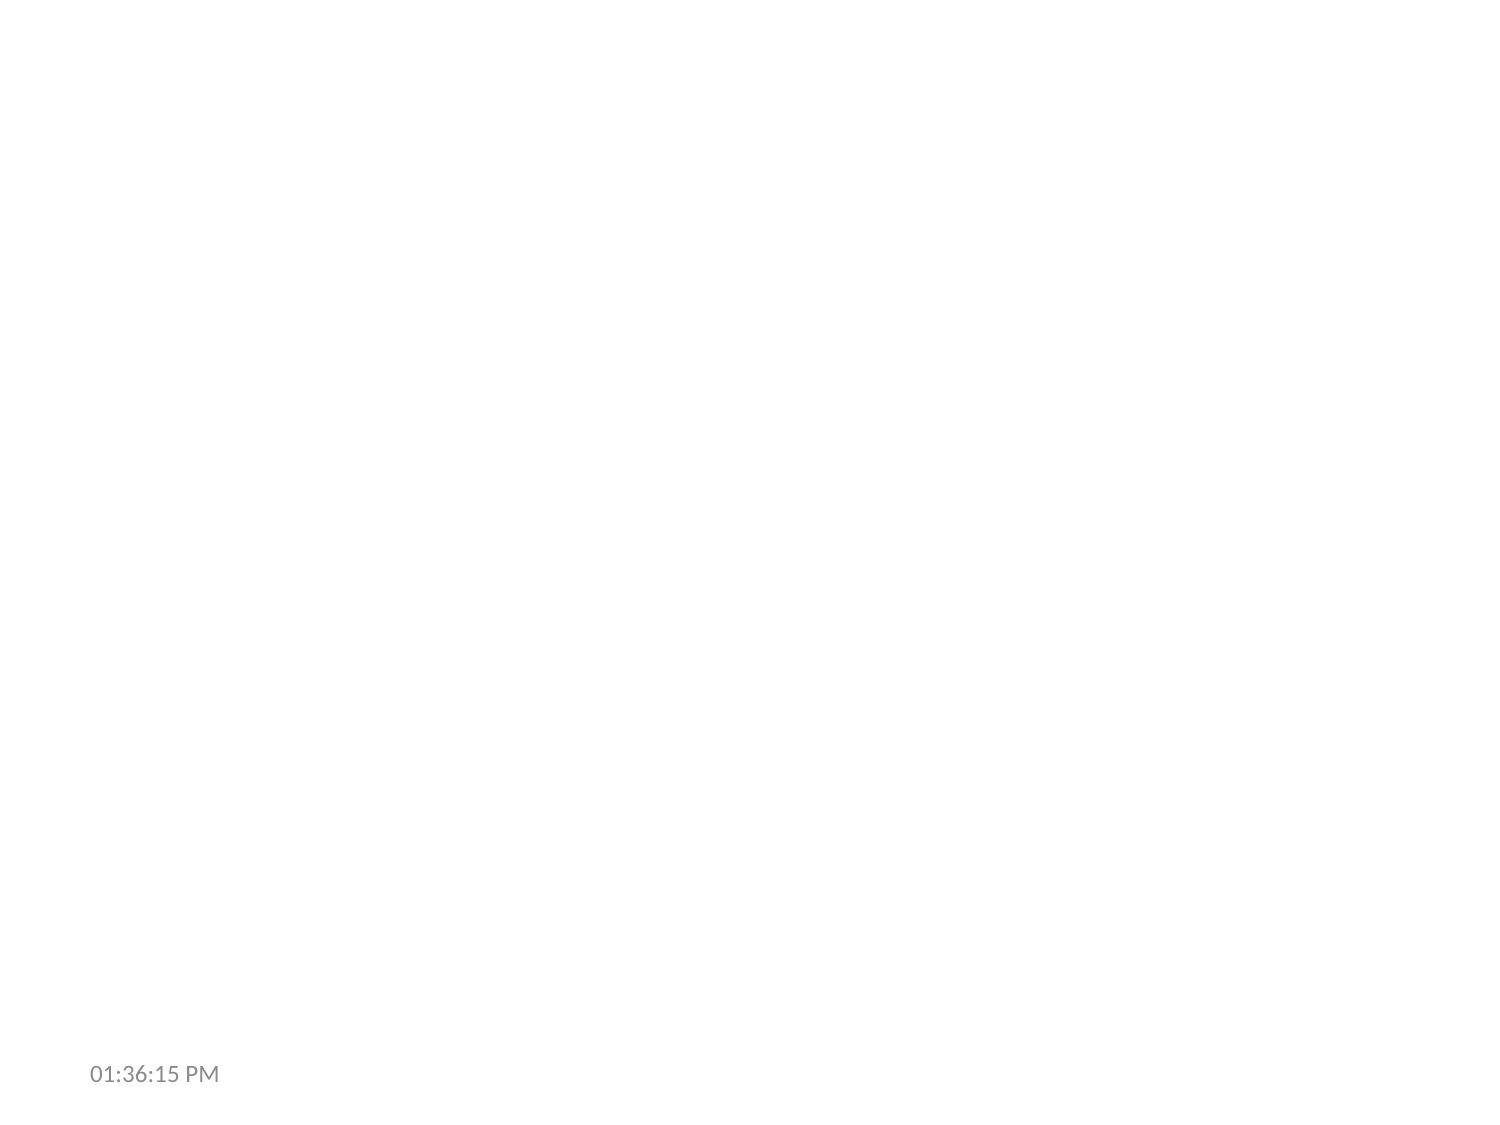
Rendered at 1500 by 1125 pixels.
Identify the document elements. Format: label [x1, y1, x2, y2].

slide_number [75, 1042, 425, 1103]
